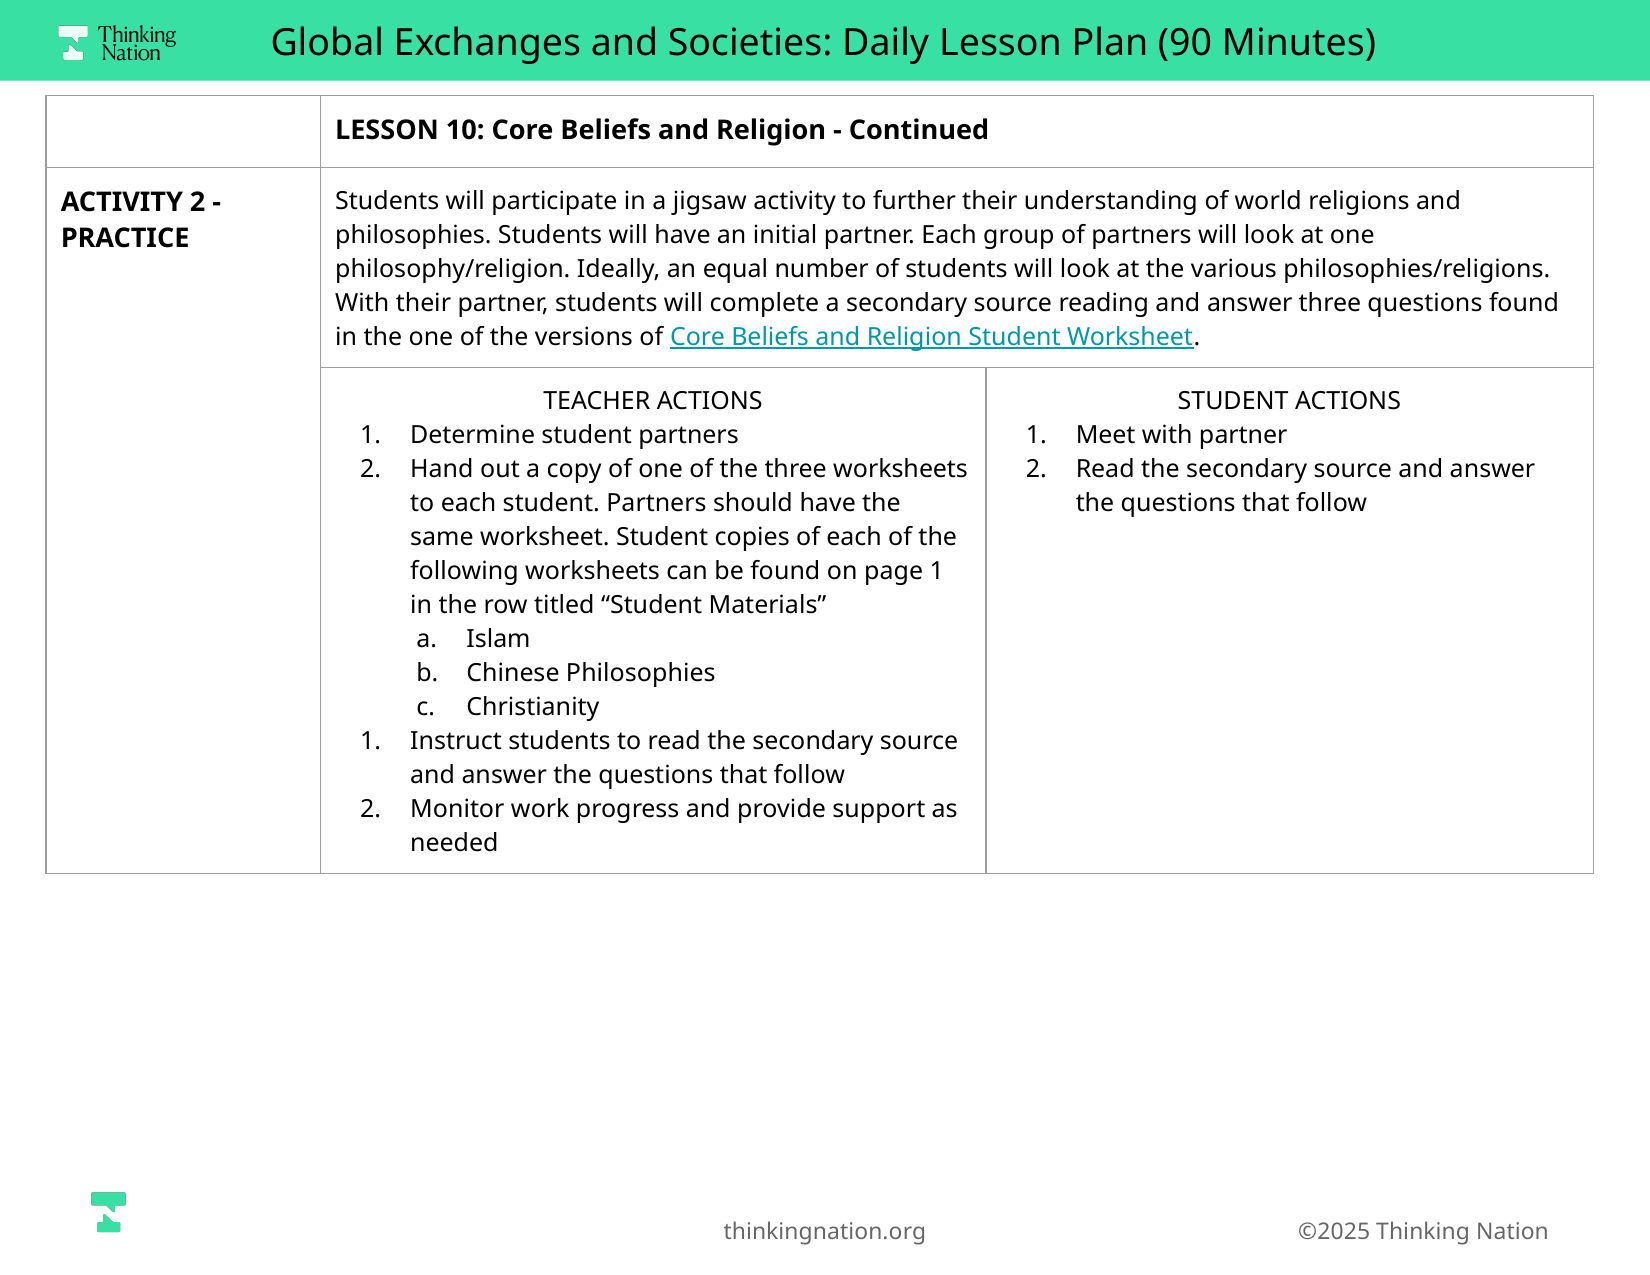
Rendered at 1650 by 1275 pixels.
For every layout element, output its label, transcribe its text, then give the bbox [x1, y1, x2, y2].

table_cell Students will participate in a jigsaw activity to further their understanding of world religions and philosophies. Students will have an initial partner. Each group of partners will look at one philosophy/religion. Ideally, an equal number of students will look at the various philosophies/religions. With their partner, students will complete a secondary source reading and answer three questions found in the one of the versions of Core Beliefs and Religion Student Worksheet. [321, 168, 1593, 367]
table_cell TEACHER ACTIONS Determine student partners Hand out a copy of one of the three worksheets to each student. Partners should have the same worksheet. Student copies of each of the following worksheets can be found on page 1 in the row titled “Student Materials” Islam Chinese Philosophies Christianity Instruct students to read the secondary source and answer the questions that follow Monitor work progress and provide support as needed [321, 368, 985, 873]
table_header LESSON 10: Core Beliefs and Religion - Continued [321, 96, 1593, 167]
table_header [47, 96, 320, 167]
text_box ©2025 Thinking Nation [1174, 1200, 1566, 1240]
picture [80, 1184, 136, 1240]
text_box thinkingnation.org [629, 1200, 1021, 1240]
table_cell ACTIVITY 2 - PRACTICE [47, 168, 320, 873]
table_cell STUDENT ACTIONS Meet with partner Read the secondary source and answer the questions that follow [987, 368, 1593, 873]
text_box Global Exchanges and Societies: Daily Lesson Plan (90 Minutes) [0, 0, 1650, 81]
picture [45, 14, 180, 85]
